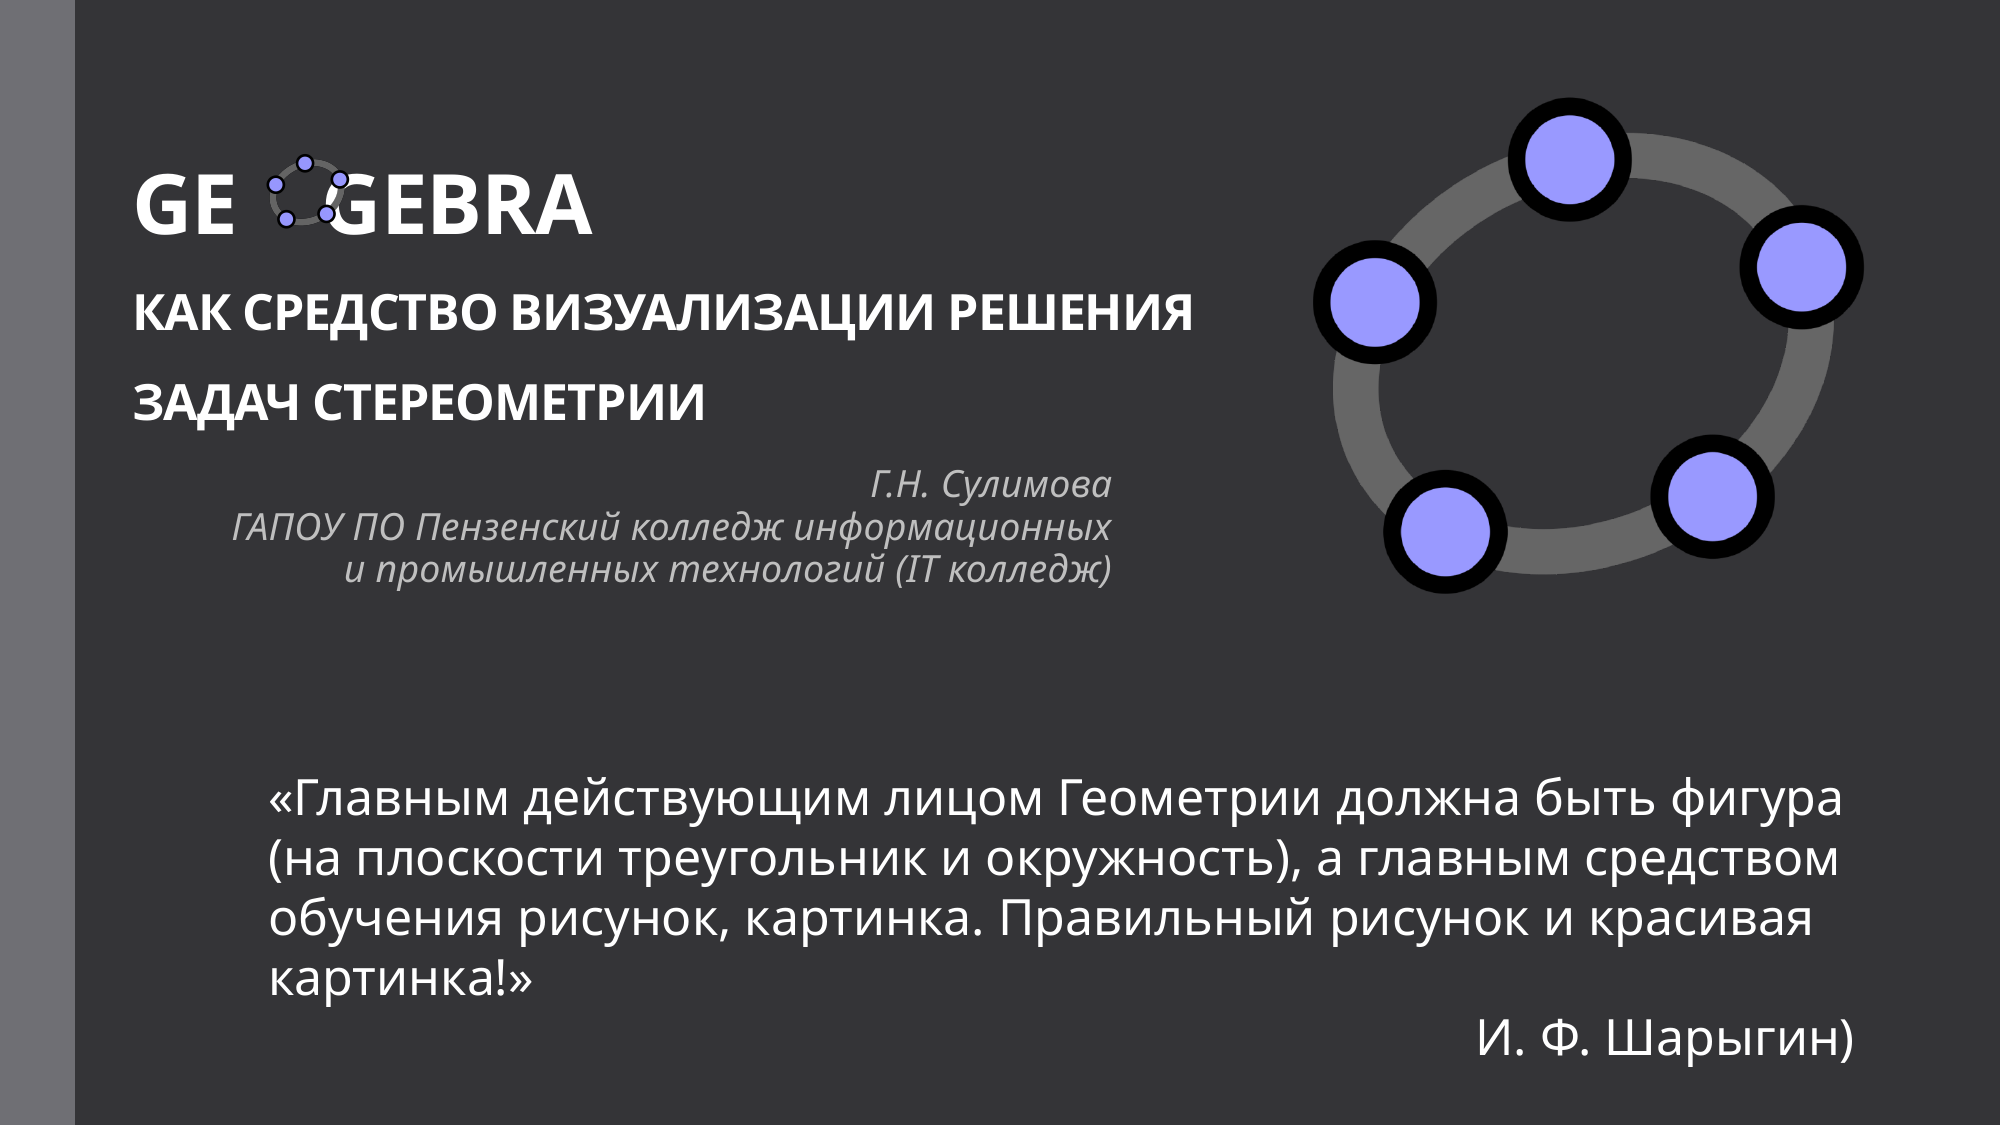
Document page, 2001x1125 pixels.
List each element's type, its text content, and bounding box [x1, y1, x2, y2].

title GE GEBRA КАК СРЕДСТВО ВИЗУАЛИЗАЦИИ РЕШЕНИЯ ЗАДАЧ СТЕРЕОМЕТРИИ [117, 70, 1249, 439]
picture [1296, 58, 1876, 638]
picture [264, 148, 351, 236]
subtitle Г.Н. Сулимова ГАПОУ ПО Пензенский колледж информационных и промышленных технологий (IT колледж) [214, 455, 1128, 651]
text_box «Главным действующим лицом Геометрии должна быть фигура (на плоскости треугольник и окружность), а главным средством обучения рисунок, картинка. Правильный рисунок и красивая картинка!» И. Ф. Шарыгин) [253, 757, 1871, 1010]
